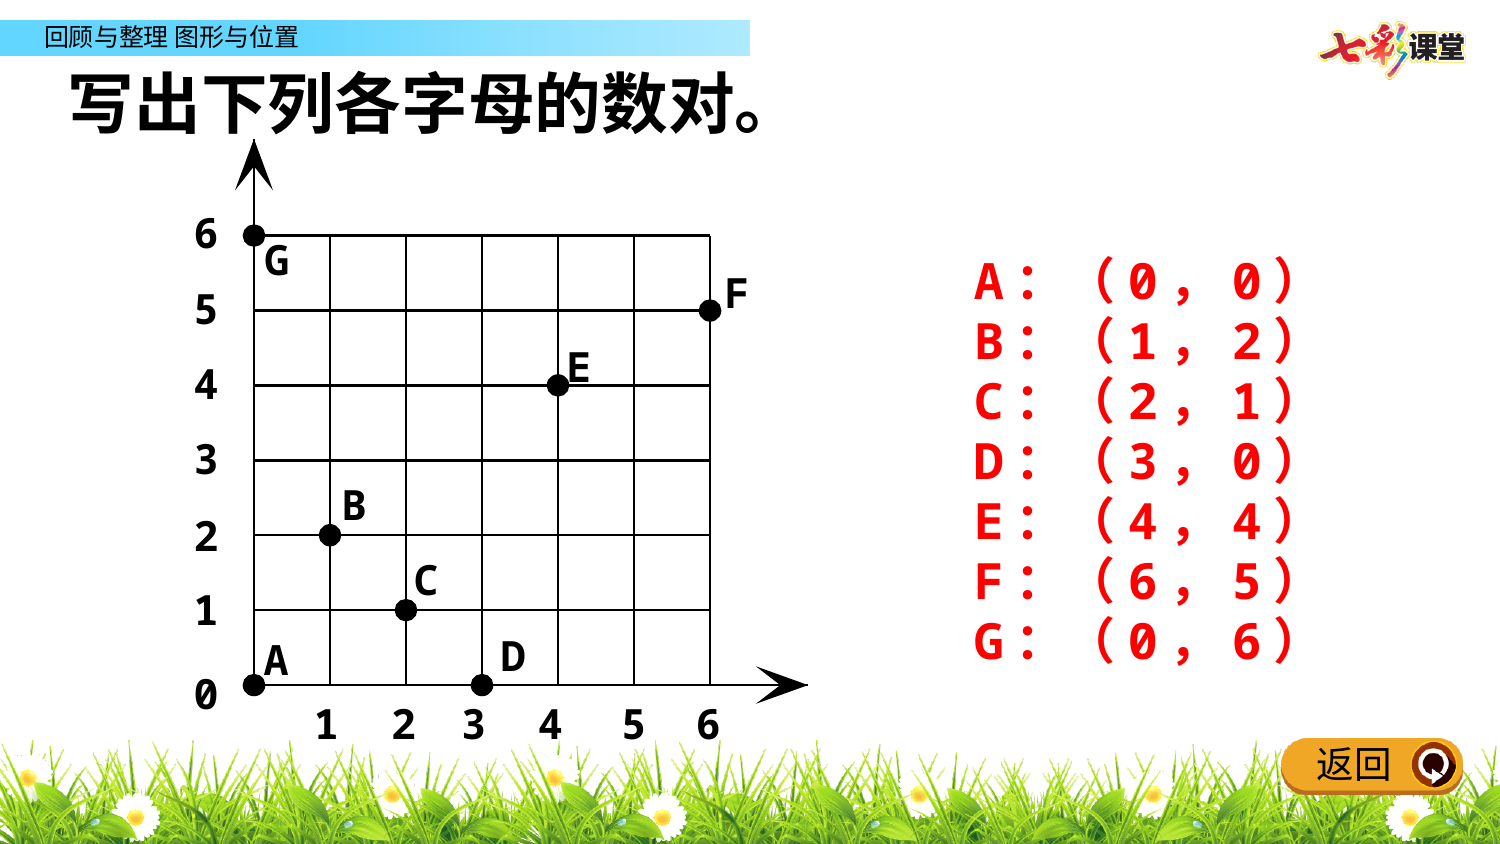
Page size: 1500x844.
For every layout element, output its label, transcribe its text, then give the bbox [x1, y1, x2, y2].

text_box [1281, 733, 1464, 795]
picture [1316, 20, 1468, 80]
text_box 写出下列各字母的数对。 [53, 54, 820, 149]
picture [0, 740, 1500, 844]
text_box A：（0，0） B：（1，2） C：（2，1） D：（3，0） E：（4，4） F：（6，5） G：（0，6） [959, 242, 1424, 678]
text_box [179, 114, 833, 756]
